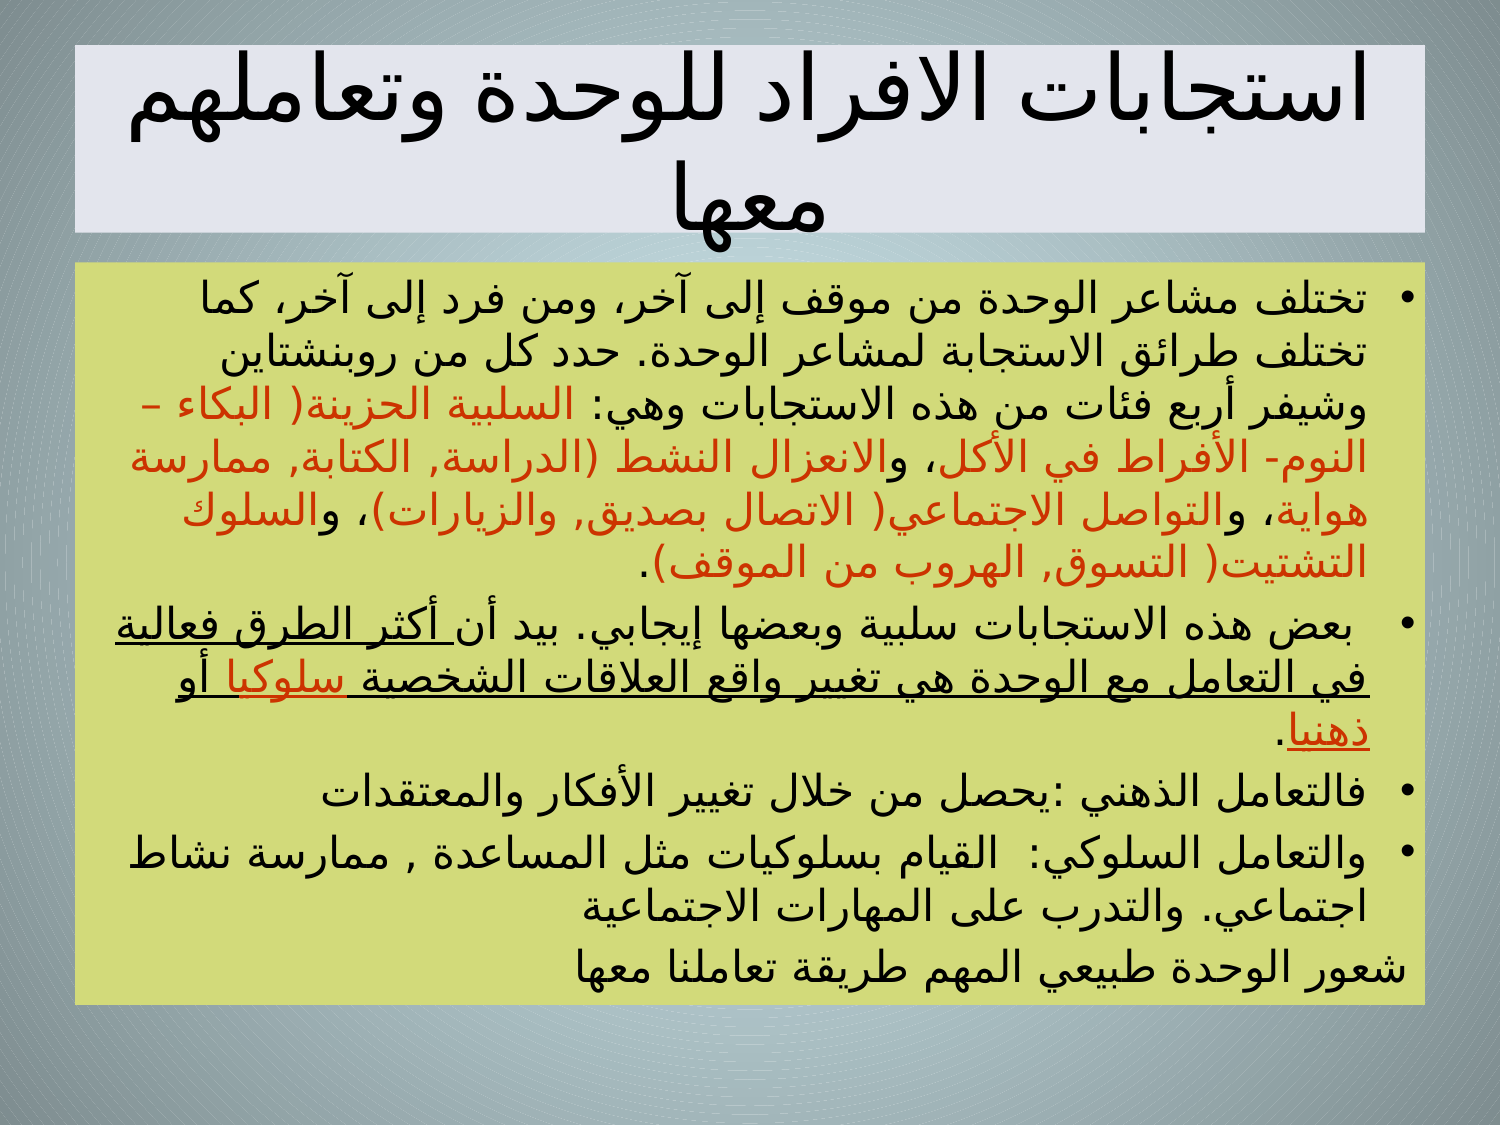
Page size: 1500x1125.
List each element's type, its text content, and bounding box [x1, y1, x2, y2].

title استجابات الافراد للوحدة وتعاملهم معها [75, 45, 1425, 233]
list تختلف مشاعر الوحدة من موقف إلى آخر، ومن فرد إلى آخر، كما تختلف طرائق الاستجابة لمشاعر الوحدة. حدد كل من روبنشتاين وشيفر أربع فئات من هذه الاستجابات وهي: السلبية الحزينة( البكاء –النوم- الأفراط في الأكل، والانعزال النشط (الدراسة, الكتابة, ممارسة هواية، والتواصل الاجتماعي( الاتصال بصديق, والزيارات)، والسلوك التشتيت( التسوق, الهروب من الموقف). بعض هذه الاستجابات سلبية وبعضها إيجابي. بيد أن أكثر الطرق فعالية في التعامل مع الوحدة هي تغيير واقع العلاقات الشخصية سلوكيا أو ذهنيا. فالتعامل الذهني :يحصل من خلال تغيير الأفكار والمعتقدات والتعامل السلوكي: القيام بسلوكيات مثل المساعدة , ممارسة نشاط اجتماعي. والتدرب على المهارات الاجتماعية شعور الوحدة طبيعي المهم طريقة تعاملنا معها [75, 262, 1425, 1005]
